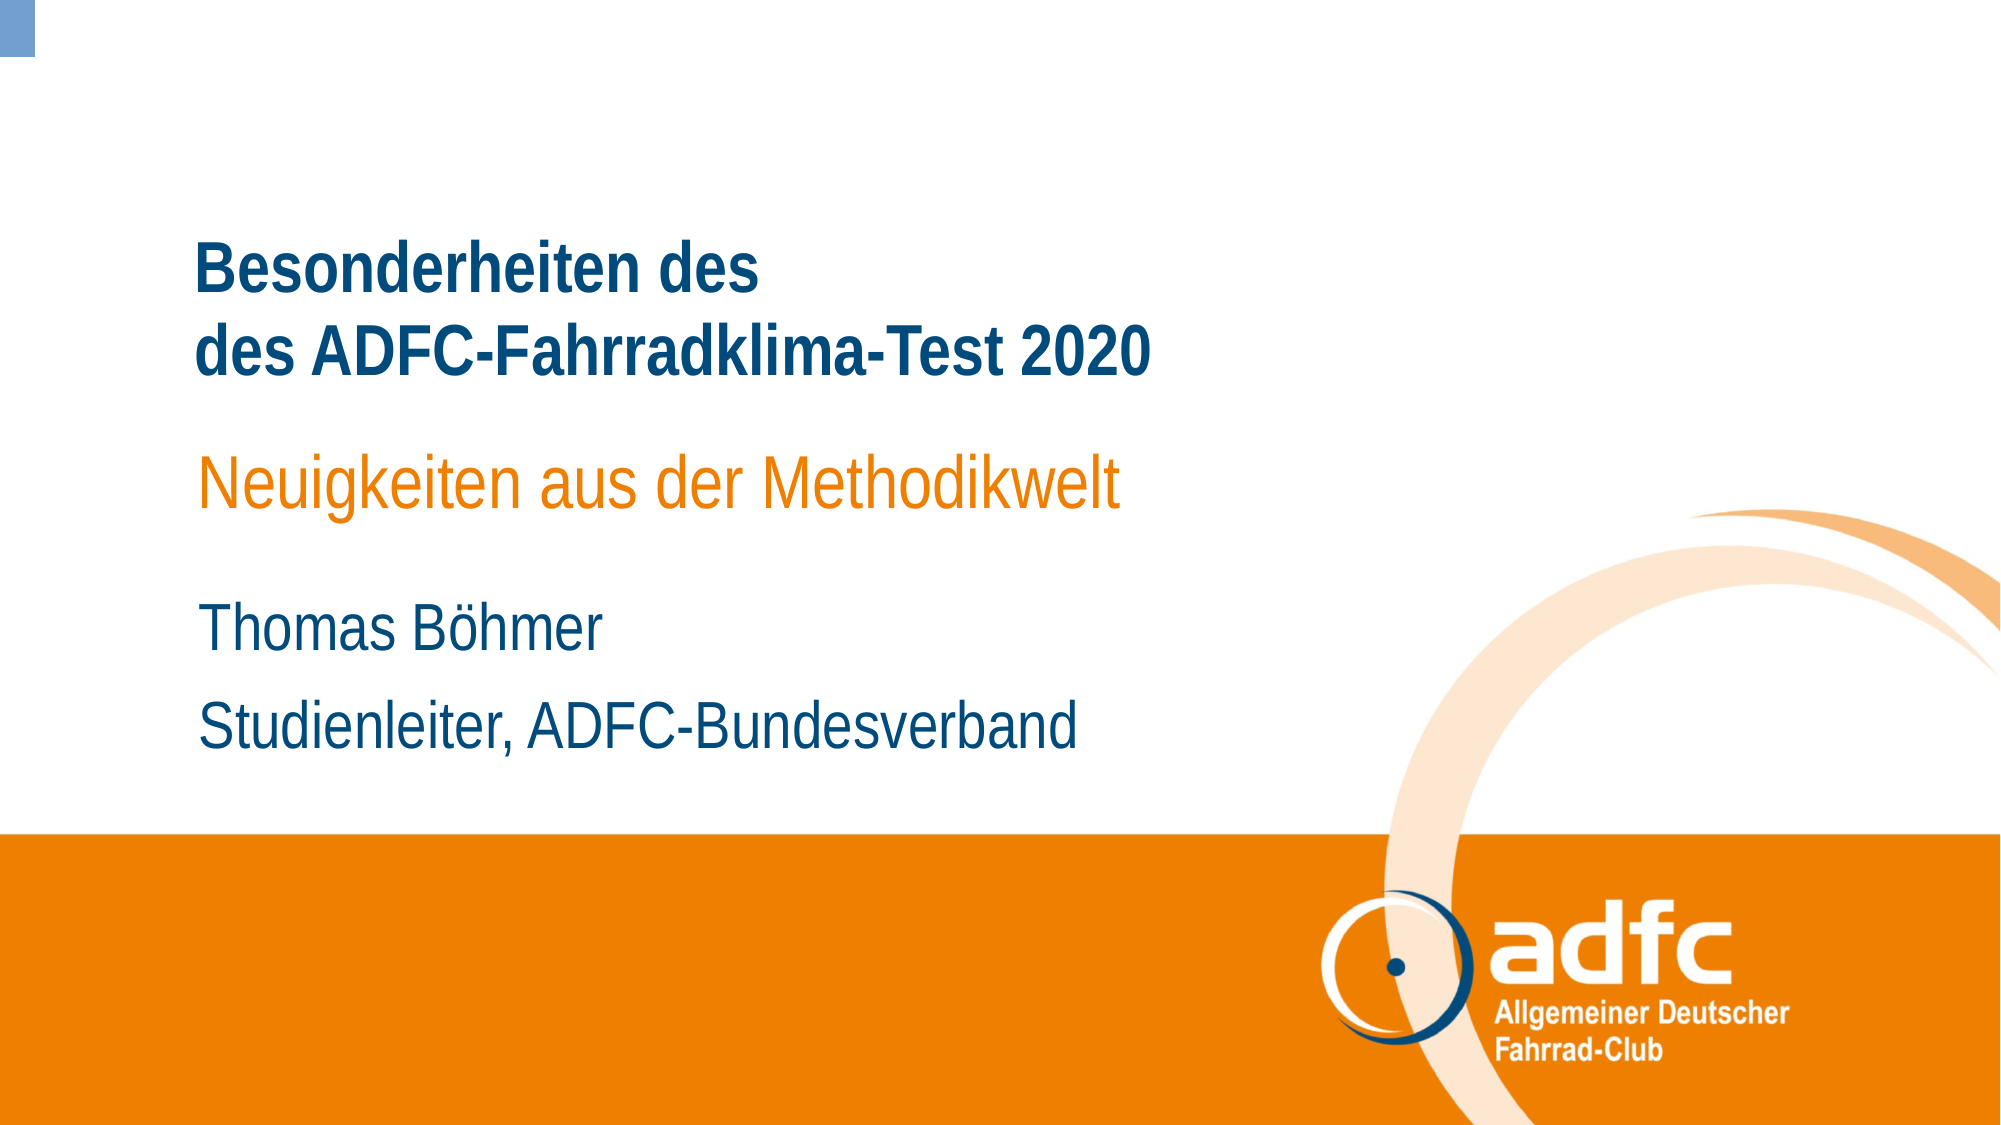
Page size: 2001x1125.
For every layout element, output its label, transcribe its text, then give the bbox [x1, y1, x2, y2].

text_box Neuigkeiten aus der Methodikwelt [182, 416, 1533, 543]
subtitle Thomas Böhmer Studienleiter, ADFC-Bundesverband [184, 556, 1584, 844]
title Besonderheiten des des ADFC-Fahrradklima-Test 2020 [179, 133, 1880, 398]
picture [0, 409, 2001, 1125]
